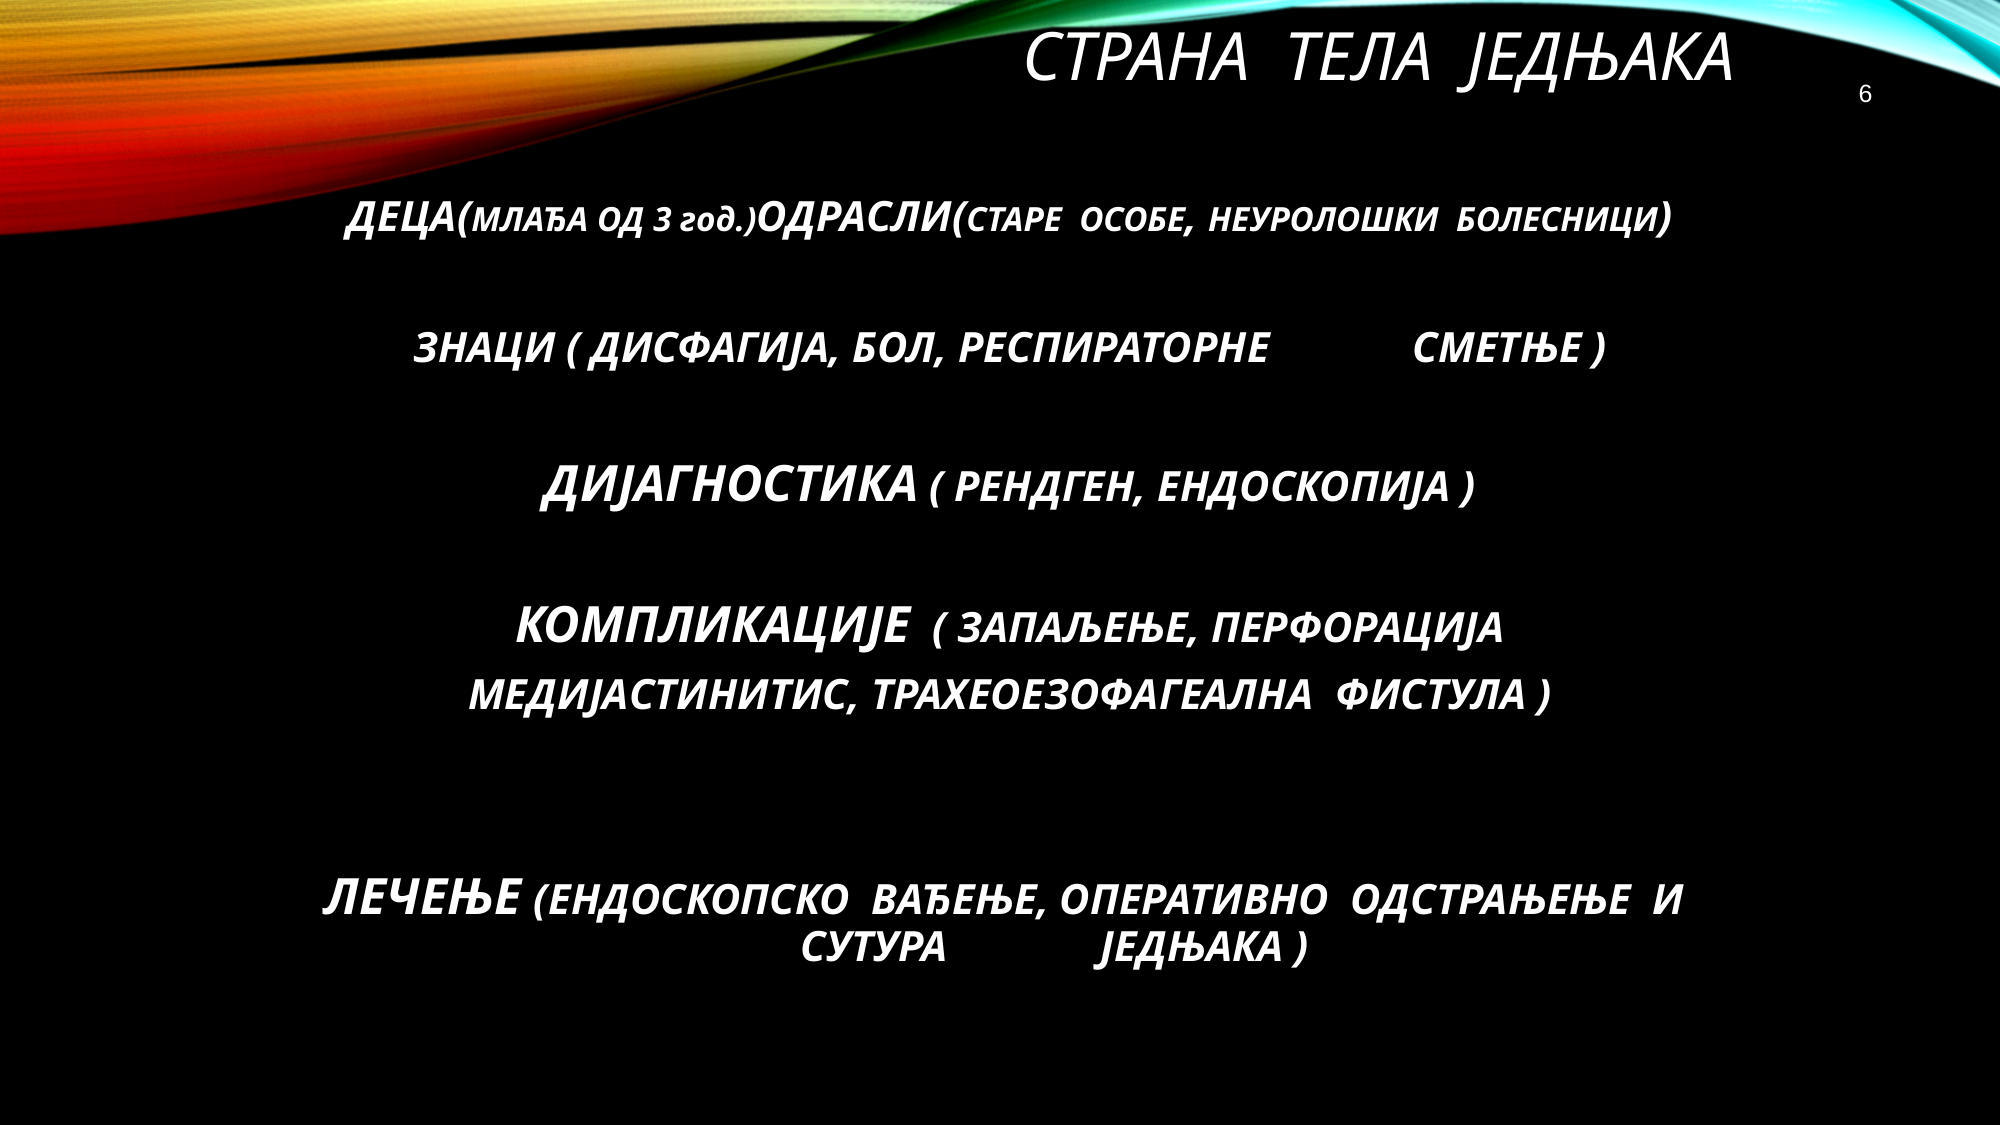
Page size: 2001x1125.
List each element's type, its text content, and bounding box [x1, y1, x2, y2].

title СТРАНА ТЕЛА ЈЕДЊАКА [249, 0, 1750, 118]
list ДЕЦА(МЛАЂА ОД 3 год.)ОДРАСЛИ(СТАРЕ ОСОБЕ, НЕУРОЛОШКИ БОЛЕСНИЦИ) ЗНАЦИ ( ДИСФАГИЈА, БОЛ, РЕСПИРАТОРНЕ СМЕТЊЕ ) ДИЈАГНОСТИКА ( РЕНДГЕН, ЕНДОСКОПИЈА ) КОМПЛИКАЦИЈЕ ( ЗАПАЉЕЊЕ, ПЕРФОРАЦИЈА МЕДИЈАСТИНИТИС, ТРАХЕОЕЗОФАГЕАЛНА ФИСТУЛА ) ЛЕЧЕЊЕ (ЕНДОСКОПСКО ВАЂЕЊЕ, ОПЕРАТИВНО ОДСТРАЊЕЊЕ И СУТУРА ЈЕДЊАКА ) [299, 187, 1721, 1125]
picture [0, 0, 2000, 237]
slide_number 6 [1437, 62, 1888, 123]
